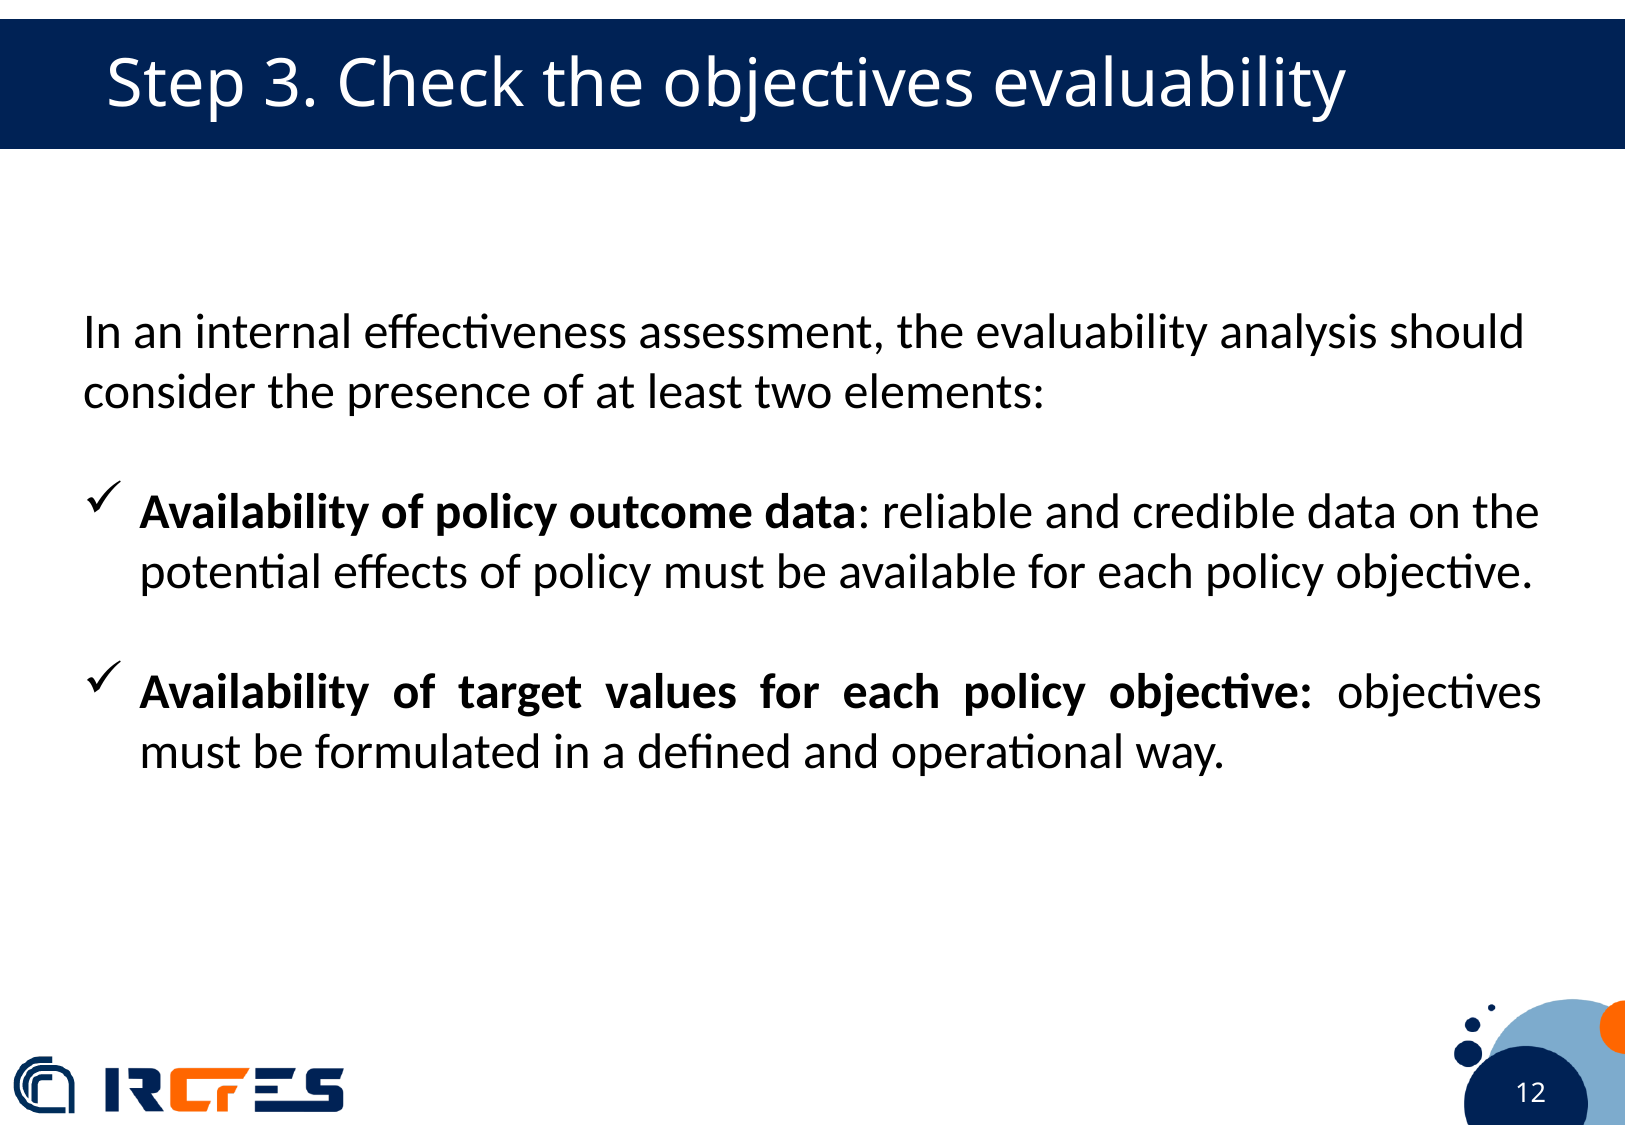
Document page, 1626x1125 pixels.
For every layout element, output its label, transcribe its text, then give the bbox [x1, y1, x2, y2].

text_box Step 3. Check the objectives evaluability [91, 32, 1439, 128]
picture [1431, 986, 1625, 1125]
picture [103, 1066, 346, 1112]
picture [9, 1051, 82, 1118]
text_box In an internal effectiveness assessment, the evaluability analysis should consider the presence of at least two elements: Availability of policy outcome data: reliable and credible data on the potential effects of policy must be available for each policy objective. Availability of target values for each policy objective: objectives must be formulated in a defined and operational way. [68, 290, 1557, 786]
